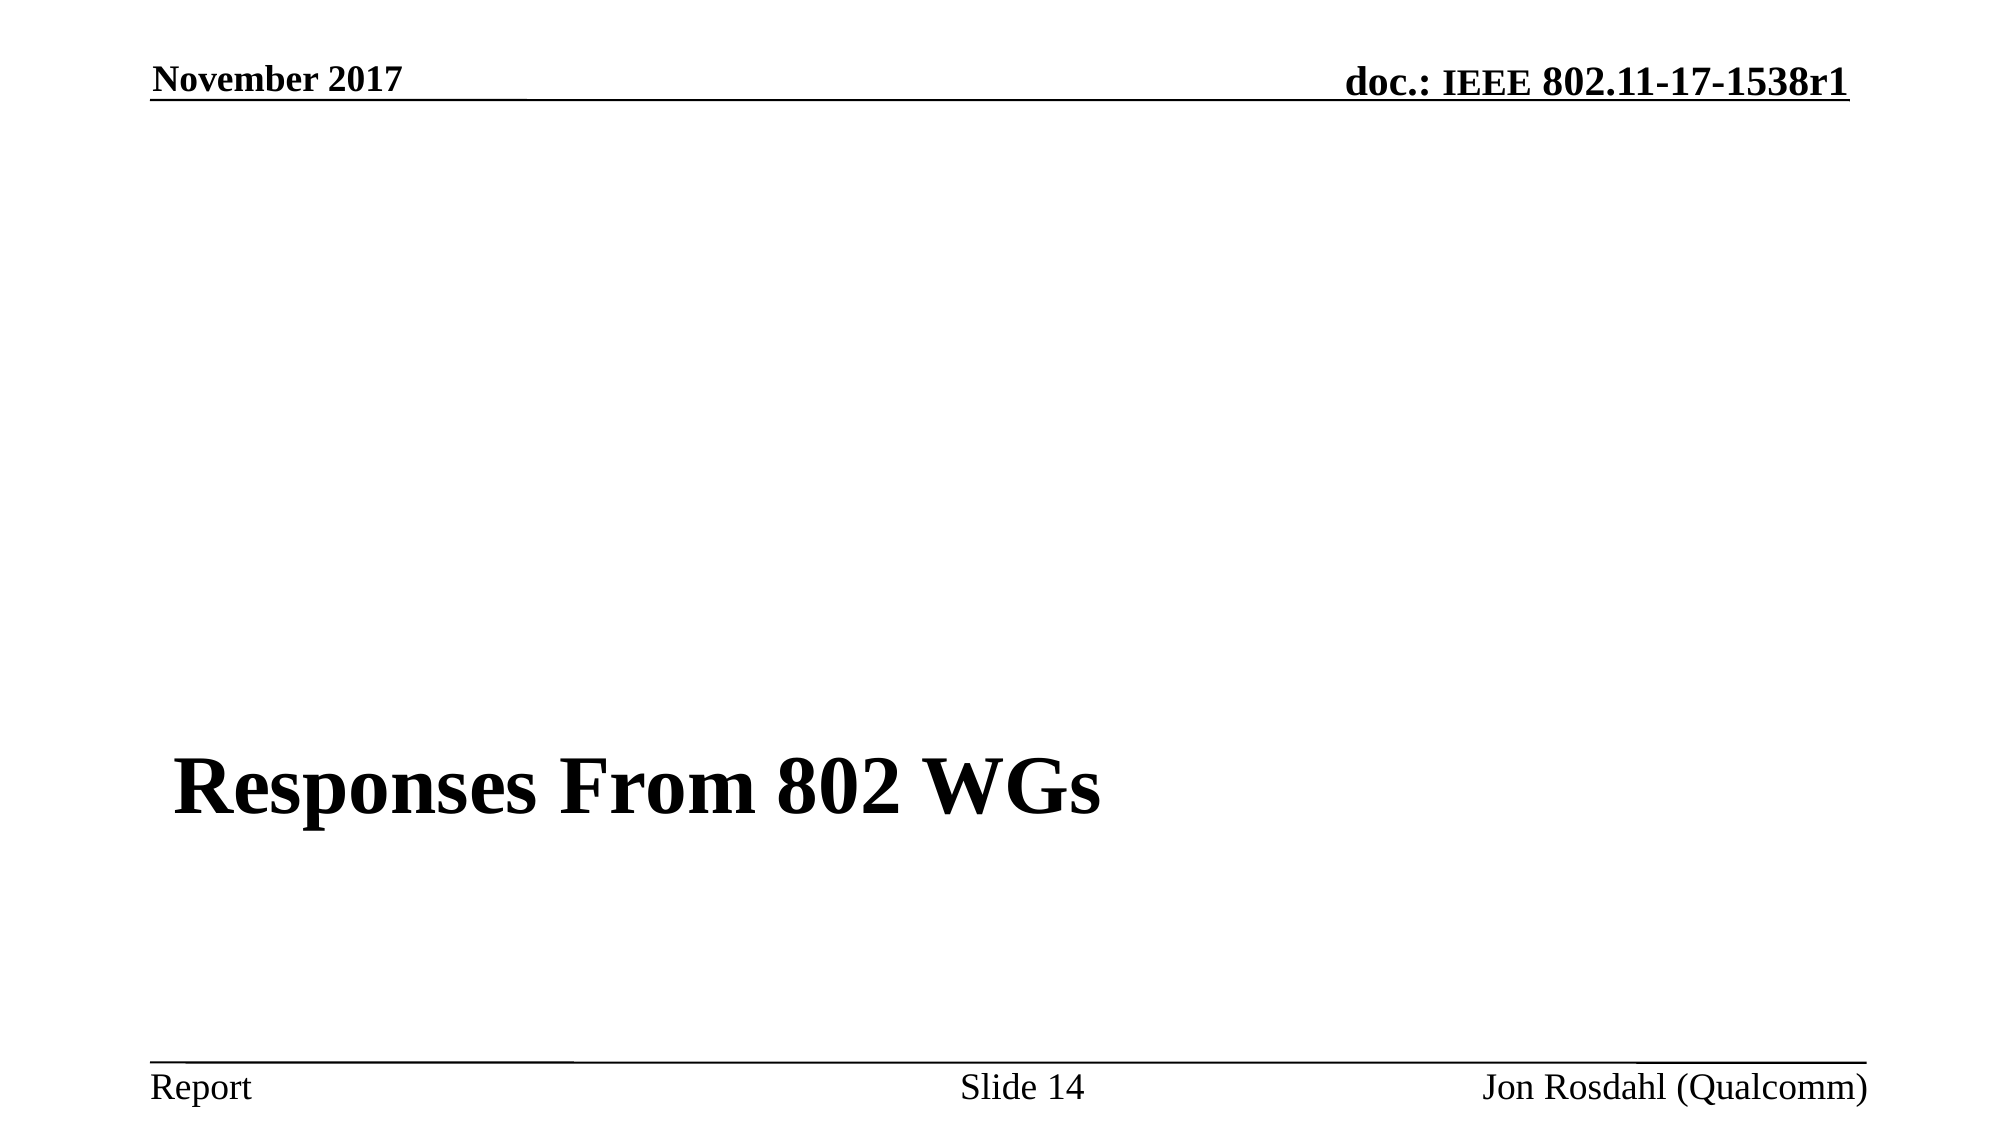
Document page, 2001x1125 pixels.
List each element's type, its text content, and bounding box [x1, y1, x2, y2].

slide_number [152, 49, 434, 100]
footer Jon Rosdahl (Qualcomm) [1424, 1061, 1869, 1108]
slide_number Slide 14 [950, 1061, 1095, 1125]
title Responses From 802 WGs [157, 722, 1859, 947]
